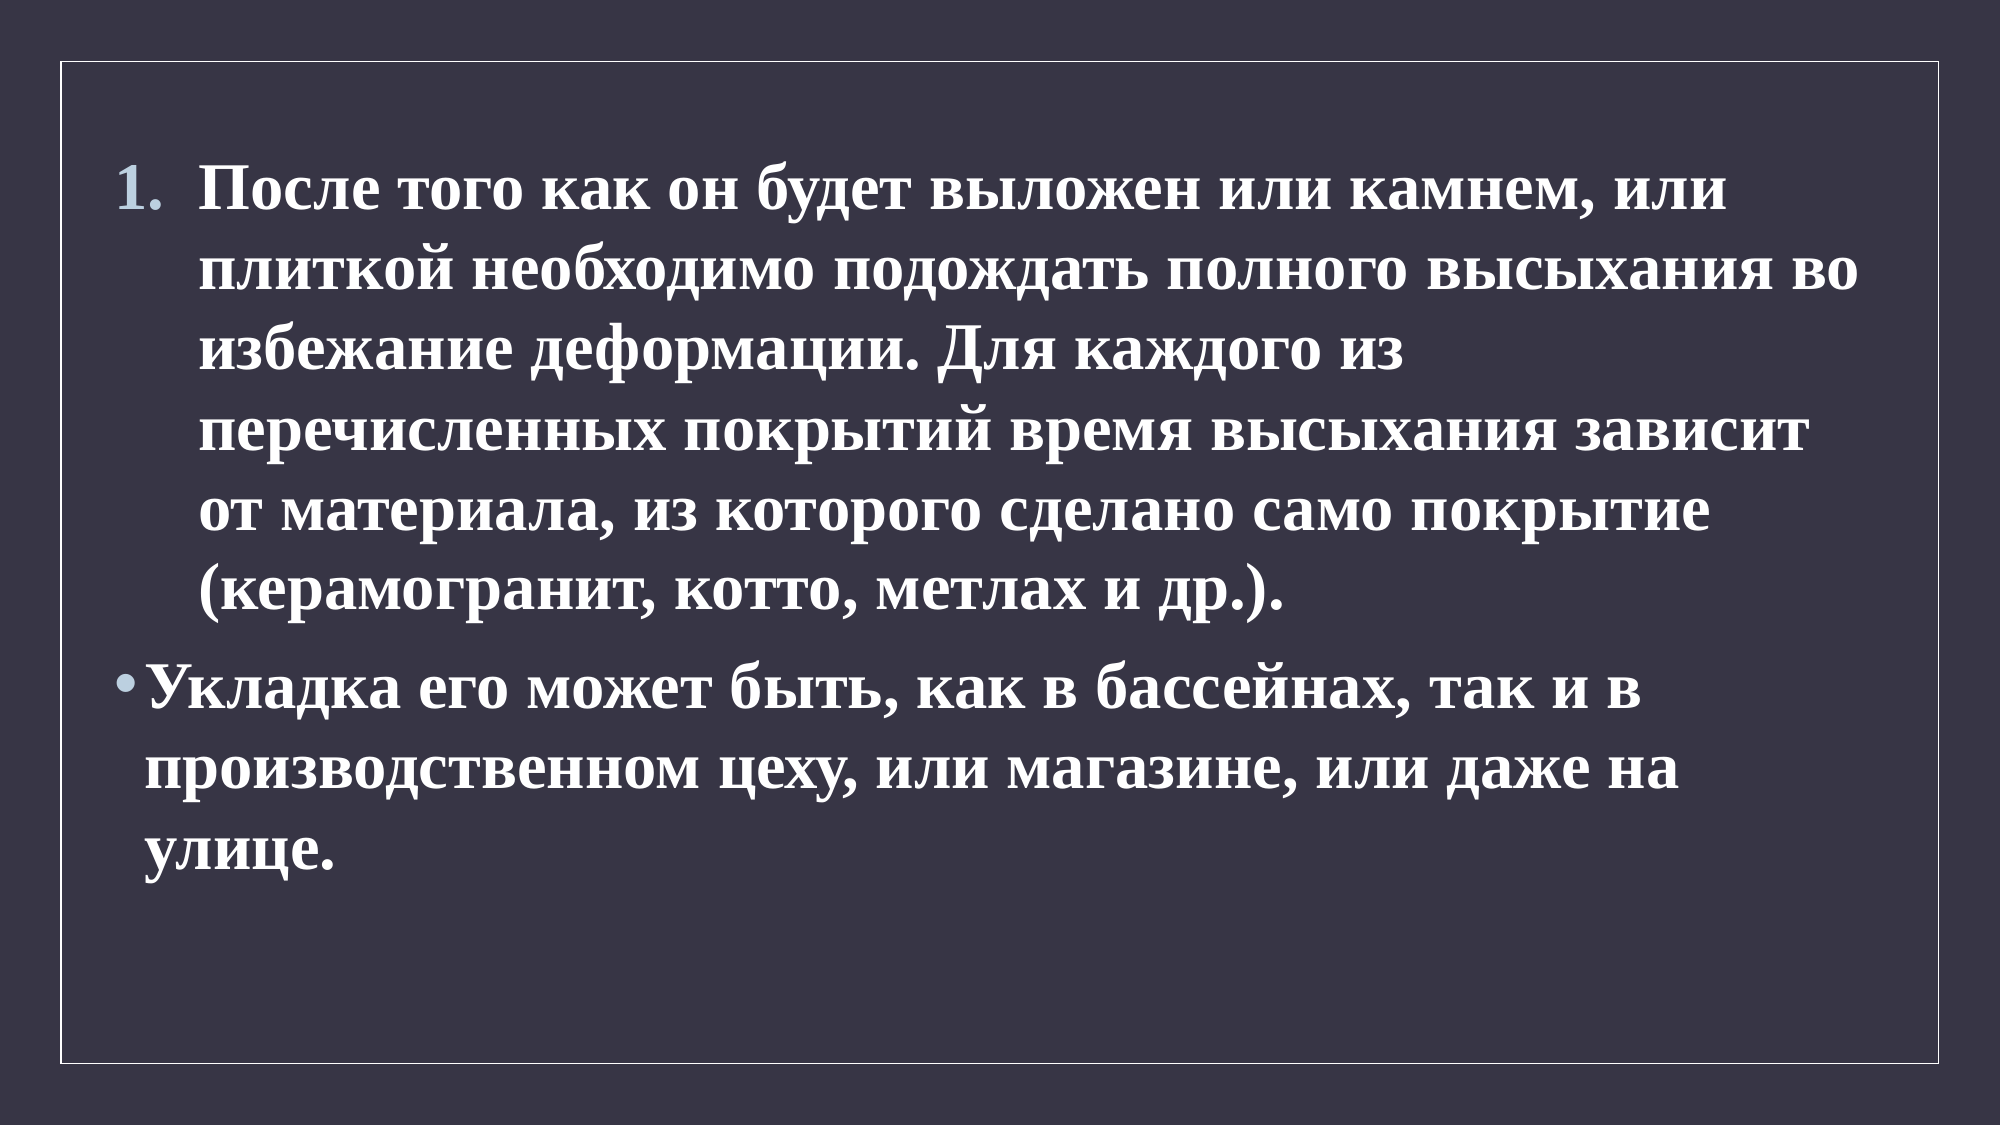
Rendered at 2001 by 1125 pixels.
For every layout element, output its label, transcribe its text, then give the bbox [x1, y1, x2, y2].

list После того как он будет выложен или камнем, или плиткой необходимо подождать полного высыхания во избежание деформации. Для каждого из перечисленных покрытий время высыхания зависит от материала, из которого сделано само покрытие (керамогранит, котто, метлах и др.). Укладка его может быть, как в бассейнах, так и в производственном цеху, или магазине, или даже на улице. [99, 135, 1890, 990]
